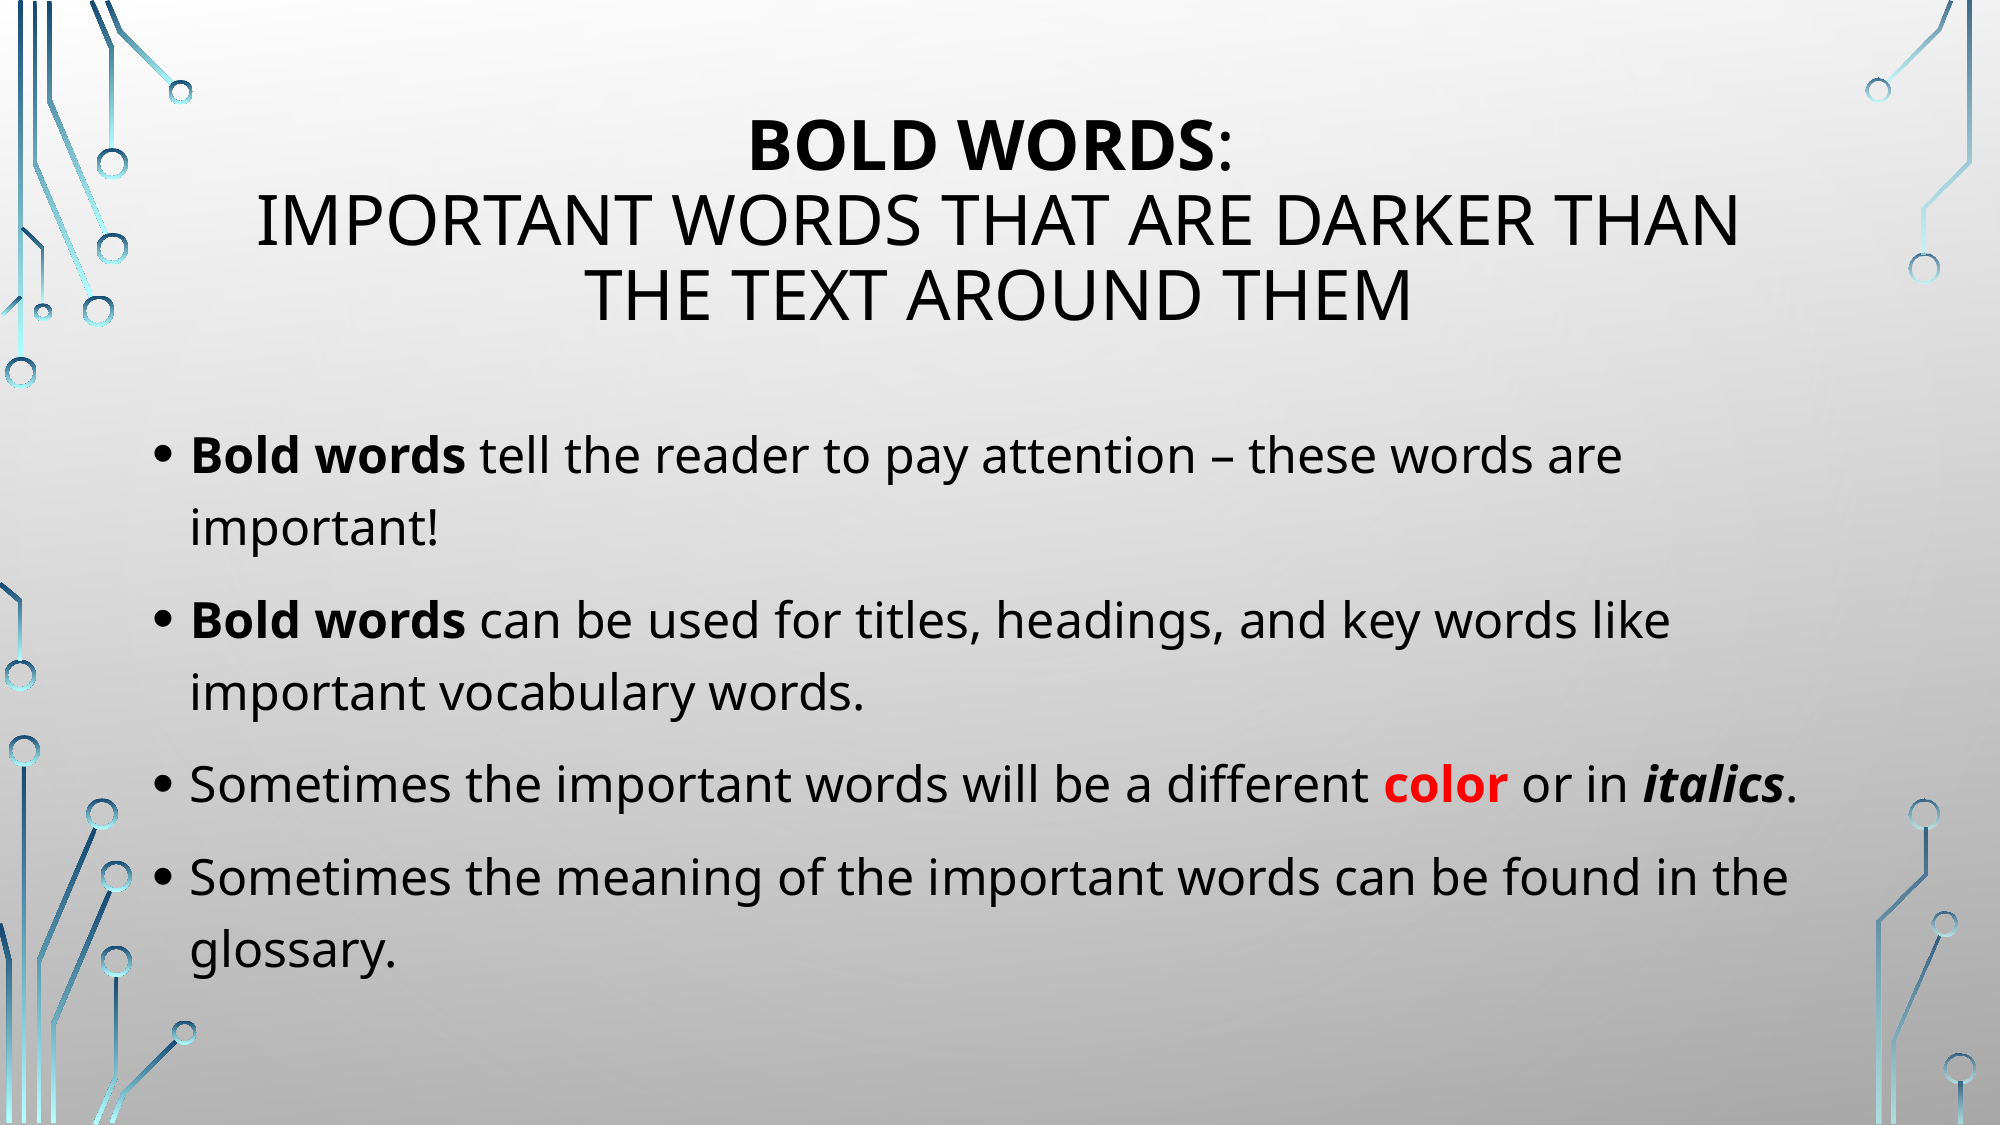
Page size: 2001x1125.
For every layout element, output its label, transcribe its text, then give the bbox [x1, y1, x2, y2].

title Bold Words: important words that are darker than the text around them [187, 101, 1813, 344]
list Bold words tell the reader to pay attention – these words are important! Bold words can be used for titles, headings, and key words like important vocabulary words. Sometimes the important words will be a different color or in italics. Sometimes the meaning of the important words can be found in the glossary. [137, 403, 1863, 1014]
